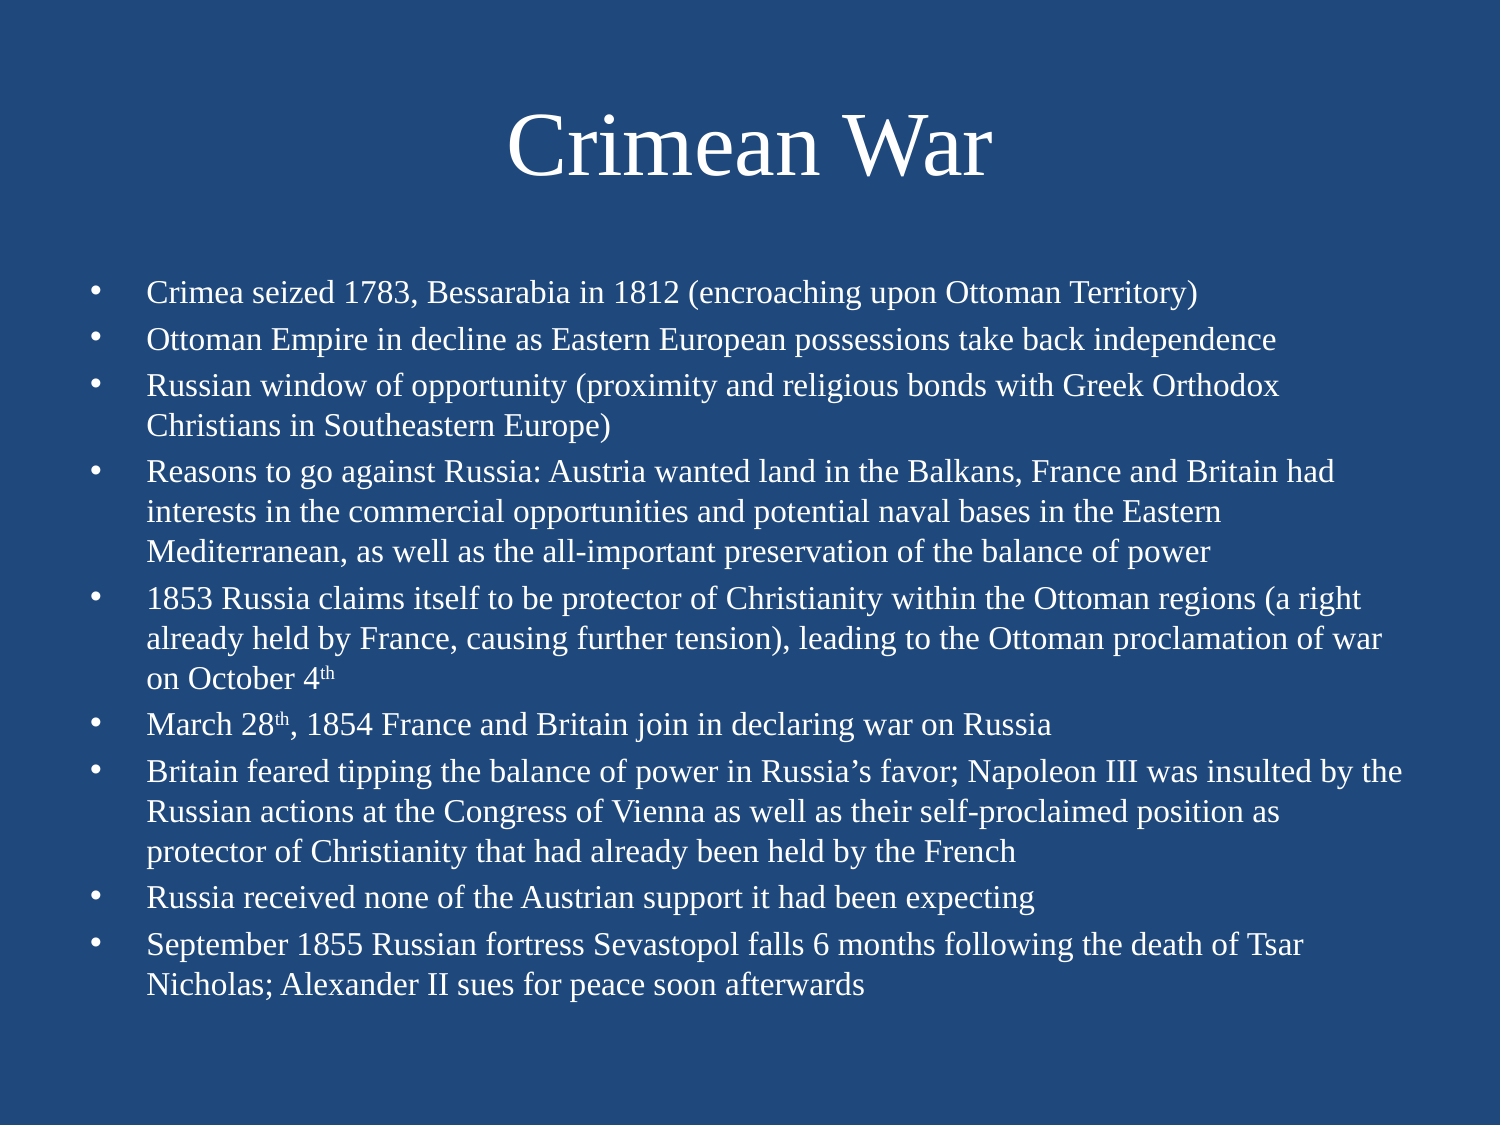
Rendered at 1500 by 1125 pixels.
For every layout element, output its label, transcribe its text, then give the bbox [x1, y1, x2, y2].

title Crimean War [75, 45, 1425, 233]
list Crimea seized 1783, Bessarabia in 1812 (encroaching upon Ottoman Territory) Ottoman Empire in decline as Eastern European possessions take back independence Russian window of opportunity (proximity and religious bonds with Greek Orthodox Christians in Southeastern Europe) Reasons to go against Russia: Austria wanted land in the Balkans, France and Britain had interests in the commercial opportunities and potential naval bases in the Eastern Mediterranean, as well as the all-important preservation of the balance of power 1853 Russia claims itself to be protector of Christianity within the Ottoman regions (a right already held by France, causing further tension), leading to the Ottoman proclamation of war on October 4th March 28th, 1854 France and Britain join in declaring war on Russia Britain feared tipping the balance of power in Russia’s favor; Napoleon III was insulted by the Russian actions at the Congress of Vienna as well as their self-proclaimed position as protector of Christianity that had already been held by the French Russia received none of the Austrian support it had been expecting September 1855 Russian fortress Sevastopol falls 6 months following the death of Tsar Nicholas; Alexander II sues for peace soon afterwards [75, 262, 1425, 1005]
